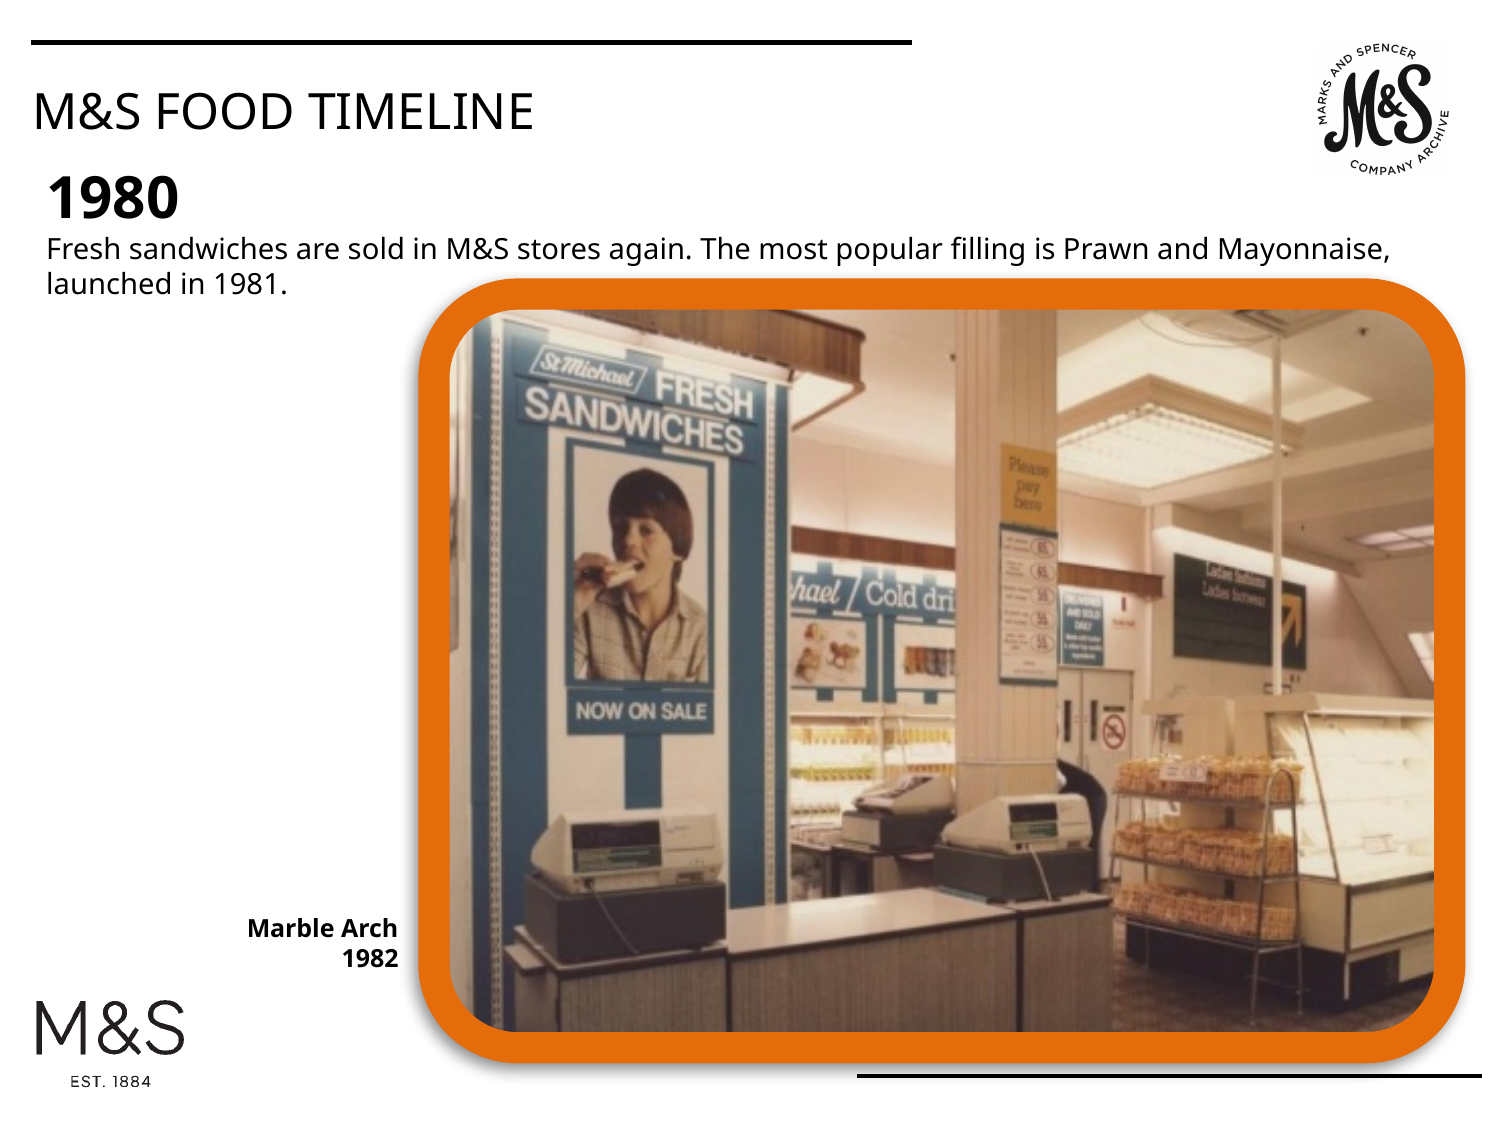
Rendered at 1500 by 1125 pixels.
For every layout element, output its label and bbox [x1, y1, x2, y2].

text_box [17, 42, 1483, 1093]
